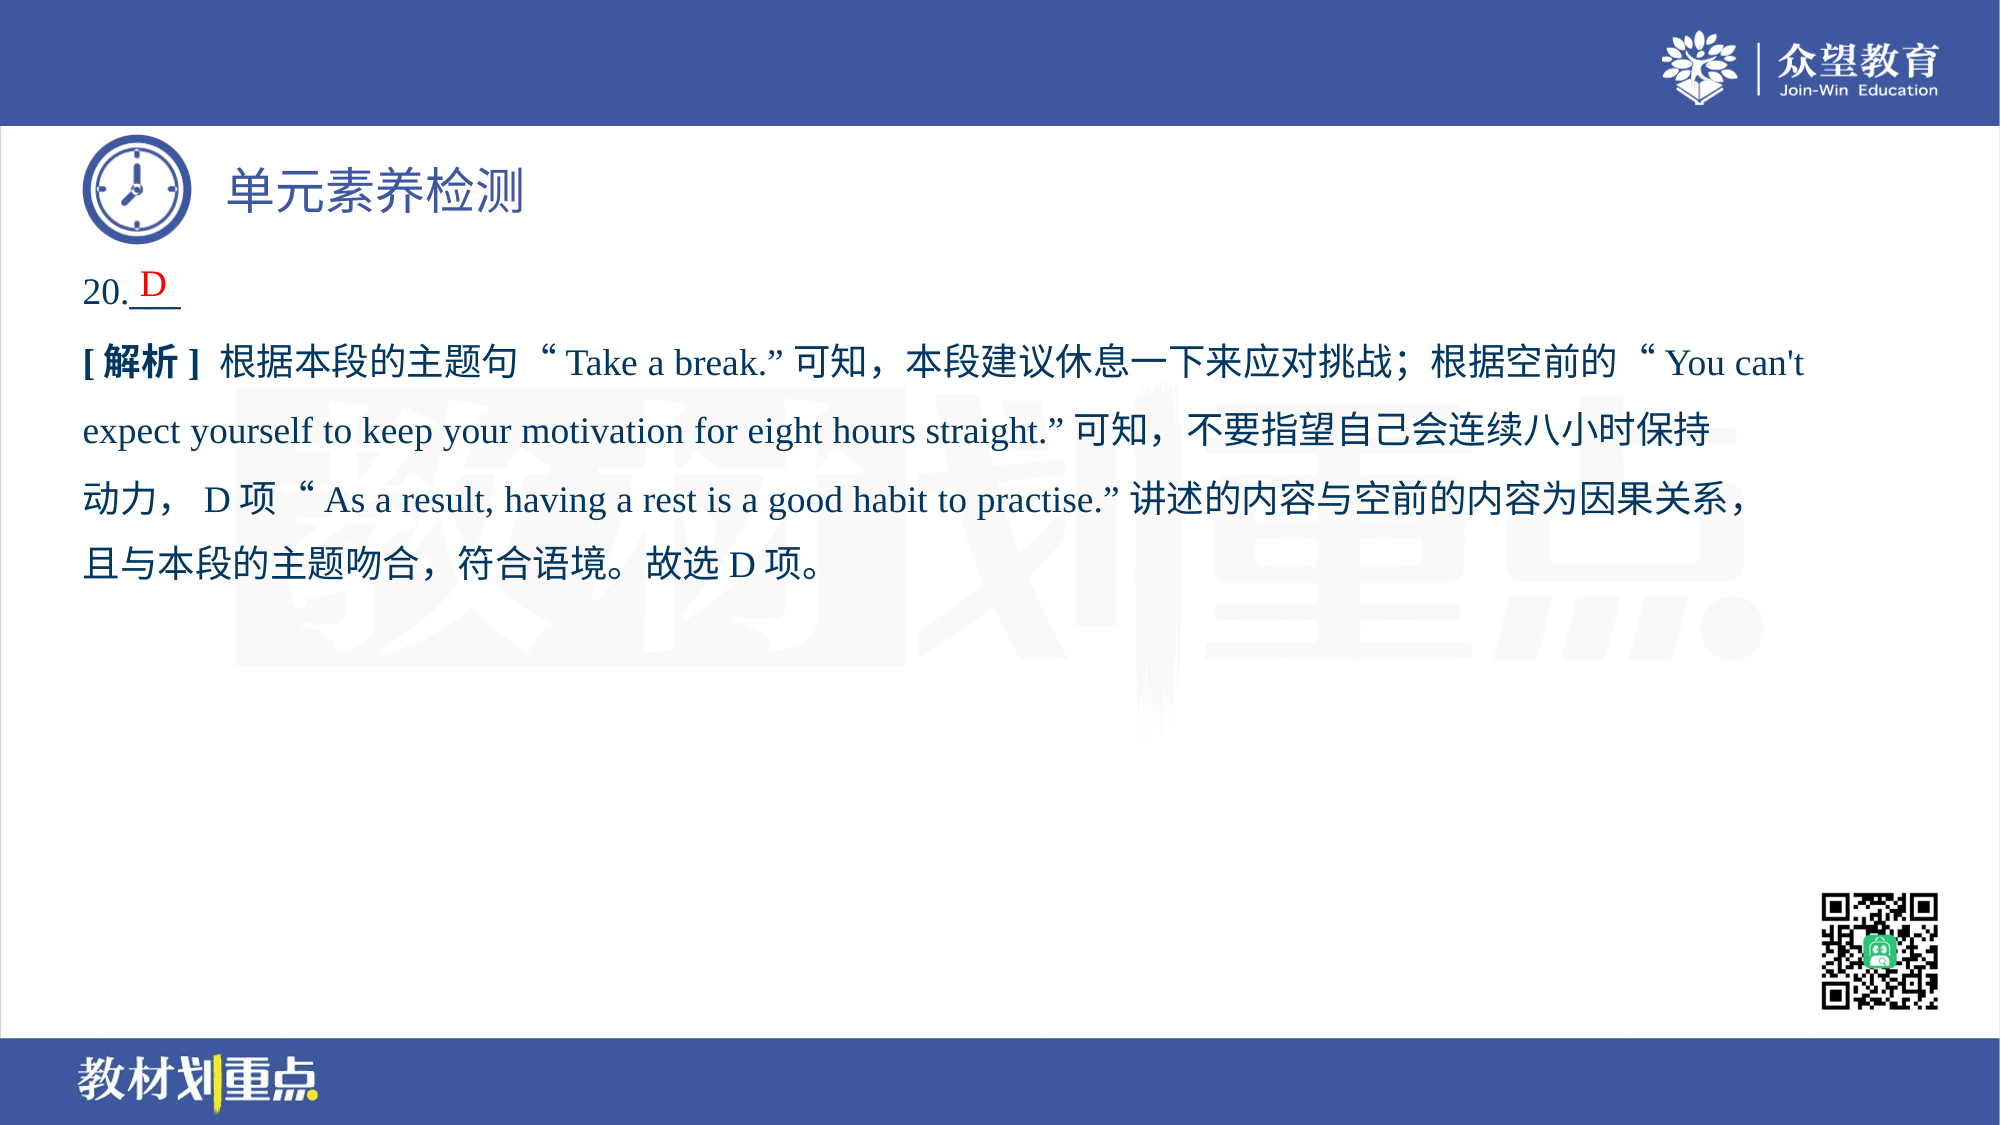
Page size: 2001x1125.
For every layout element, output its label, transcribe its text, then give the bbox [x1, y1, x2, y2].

picture [0, 0, 2000, 1125]
text_box 20.___ [82, 247, 1817, 306]
text_box D [126, 238, 181, 298]
text_box [解析] 根据本段的主题句“Take a break.”可知，本段建议休息一下来应对挑战；根据空前的“You can't expect yourself to keep your motivation for eight hours straight.”可知，不要指望自己会连续八小时保持 动力，D项“As a result, having a rest is a good habit to practise.”讲述的内容与空前的内容为因果关系， 且与本段的主题吻合，符合语境。故选D项。 [82, 313, 1817, 579]
